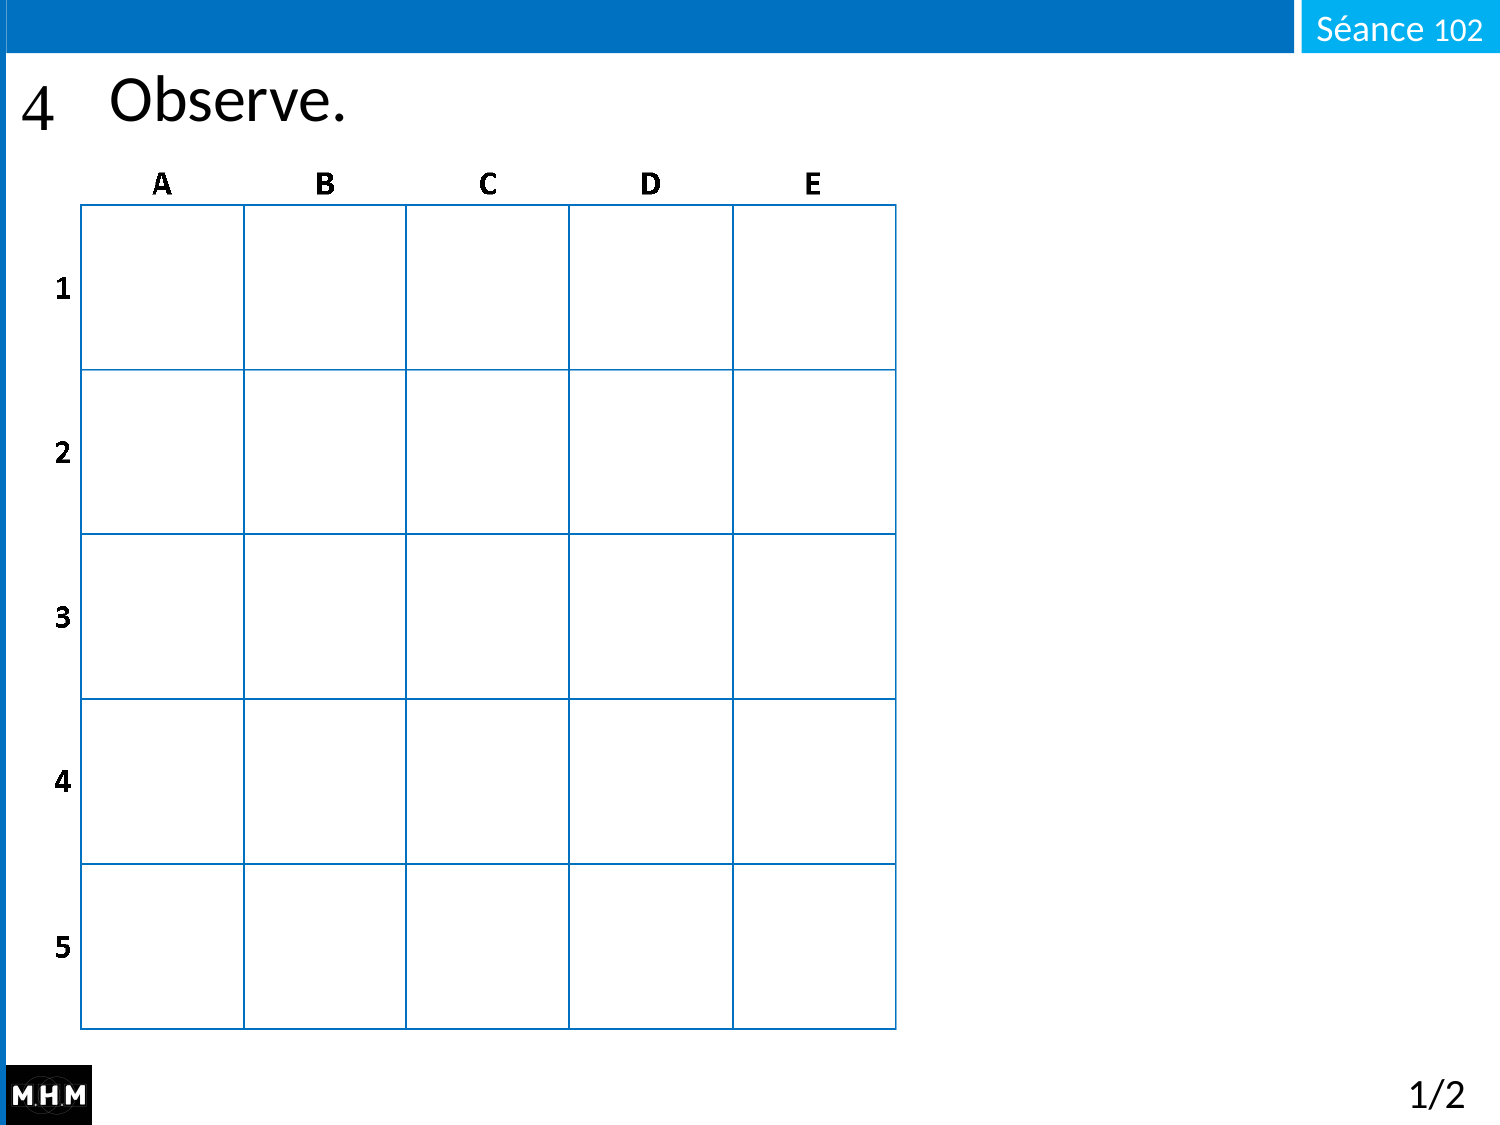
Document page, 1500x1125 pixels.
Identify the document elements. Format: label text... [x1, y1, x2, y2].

list 1/2 [1373, 1064, 1500, 1125]
picture [6, 1065, 92, 1125]
picture [21, 150, 919, 1055]
title Observe. [94, 57, 1389, 144]
